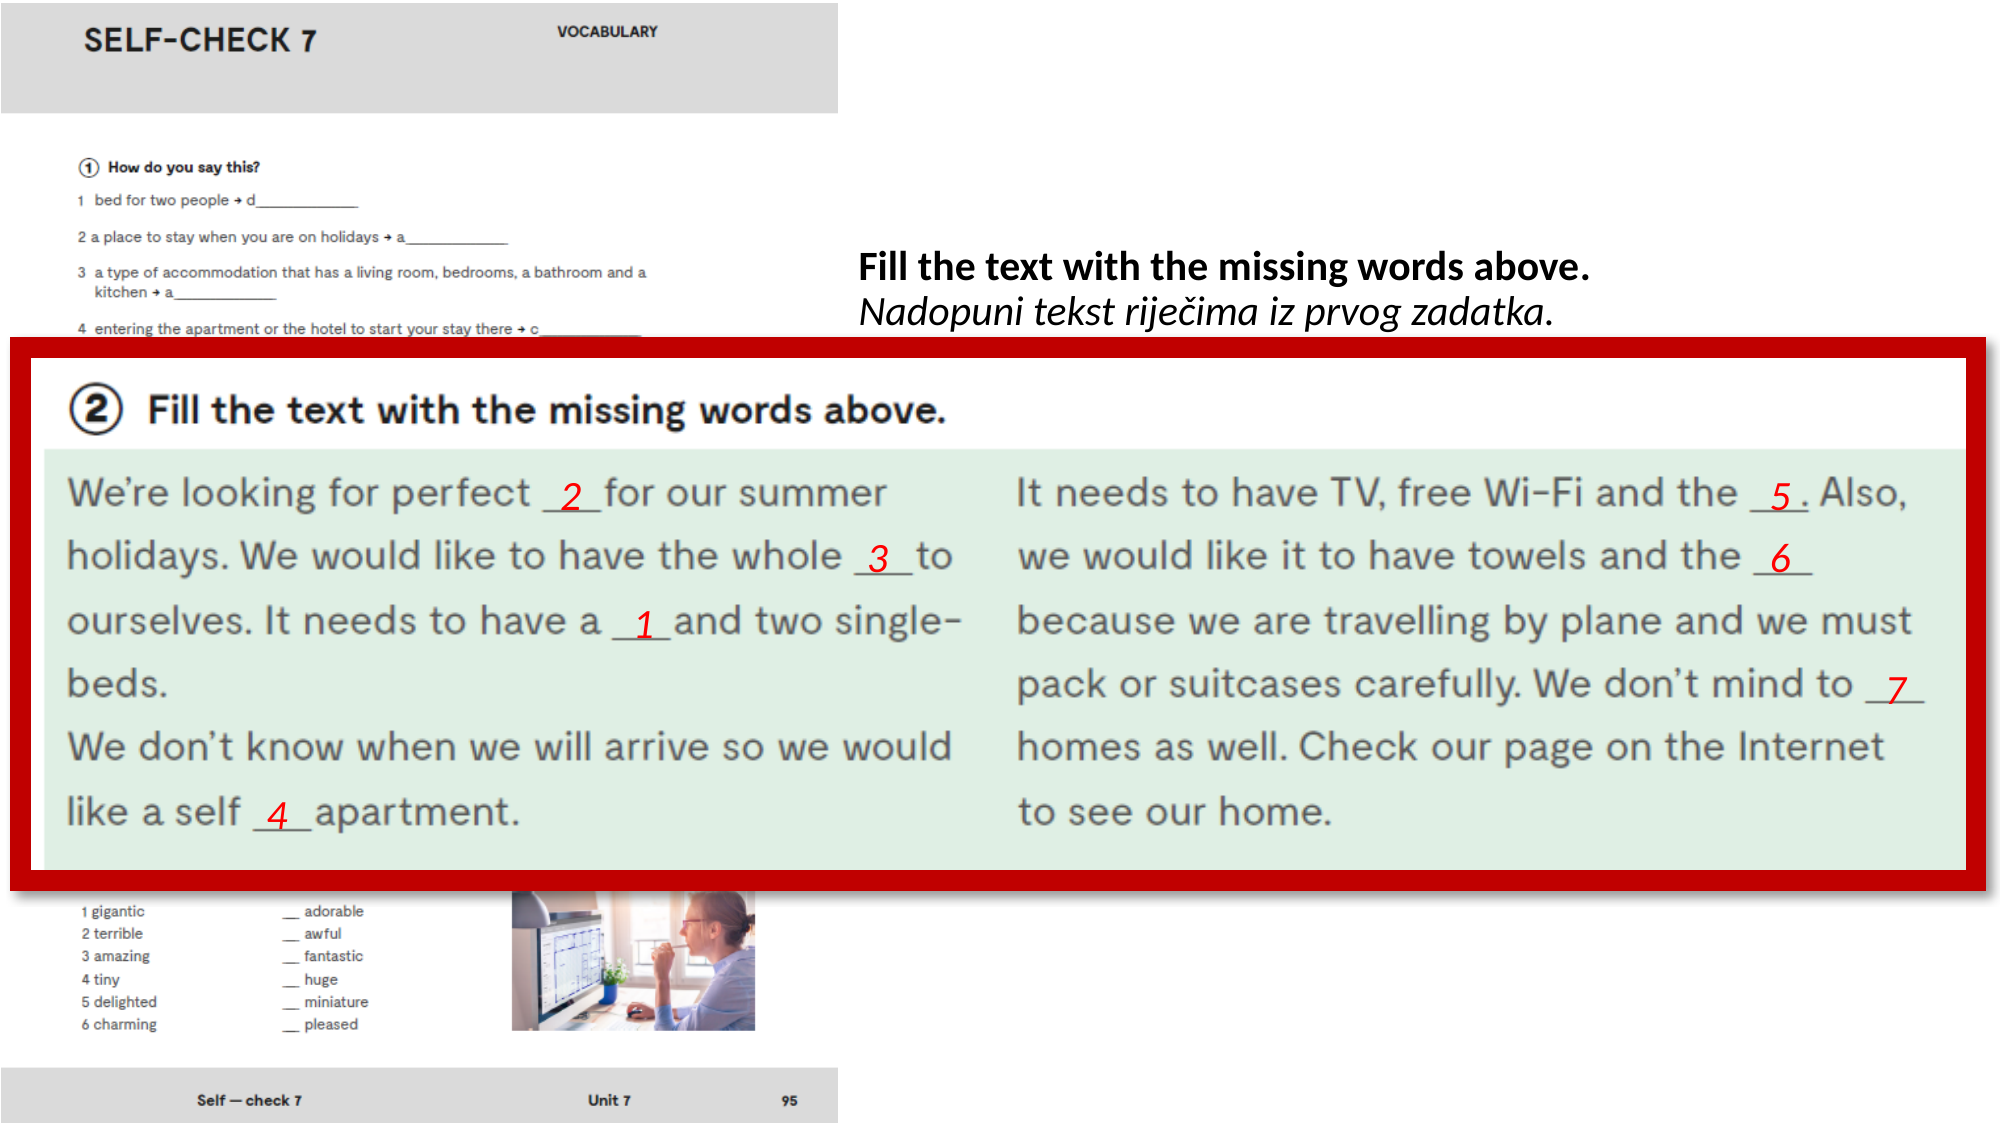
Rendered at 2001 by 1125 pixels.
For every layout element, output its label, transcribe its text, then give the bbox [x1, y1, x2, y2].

picture [1, 3, 1966, 1123]
text_box Fill the text with the missing words above. Nadopuni tekst riječima iz prvog zadatka. [843, 237, 1988, 335]
text_box 7 [1966, 655, 2000, 746]
